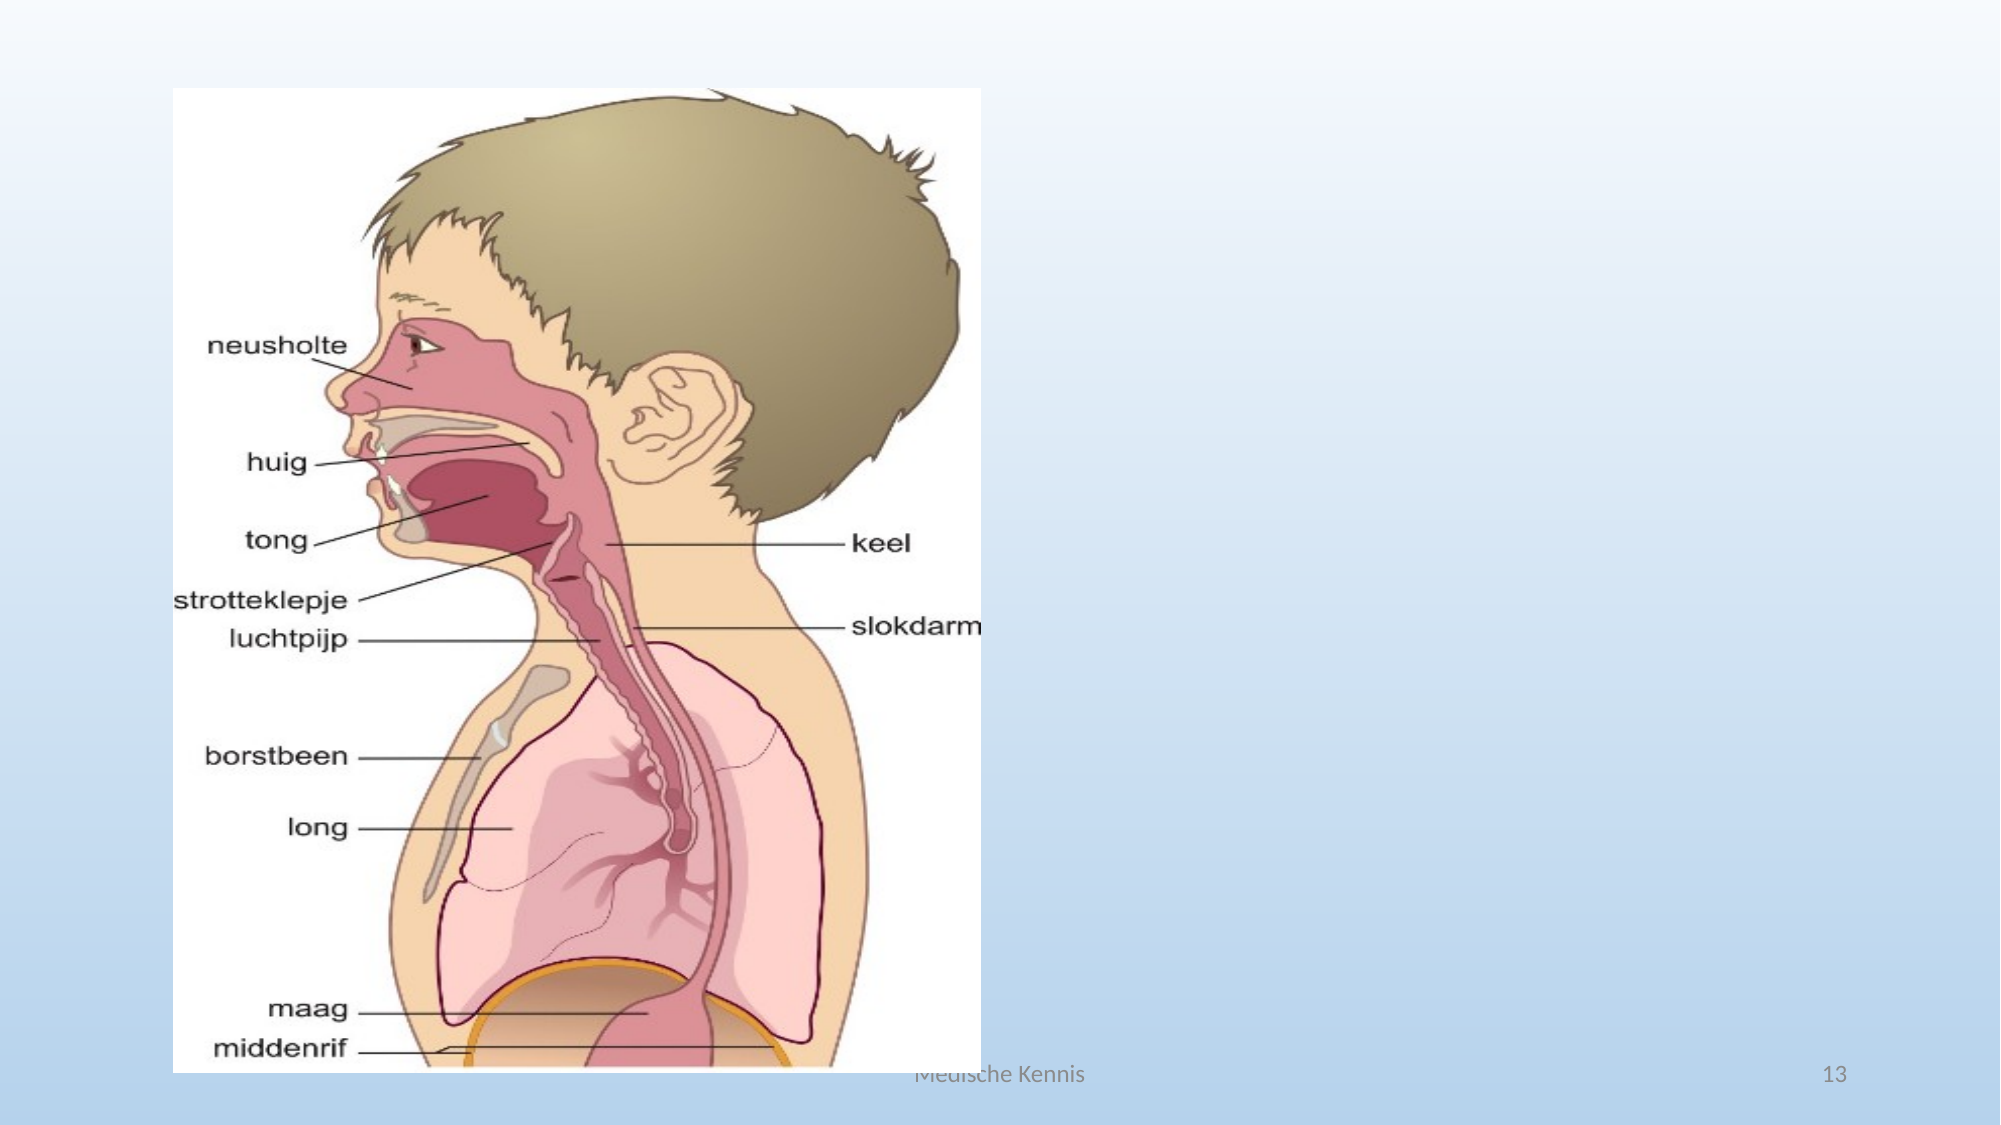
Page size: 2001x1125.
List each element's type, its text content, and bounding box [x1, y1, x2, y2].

footer Medische Kennis [662, 1042, 1338, 1103]
slide_number 13 [1412, 1042, 1863, 1103]
picture [173, 88, 981, 1073]
